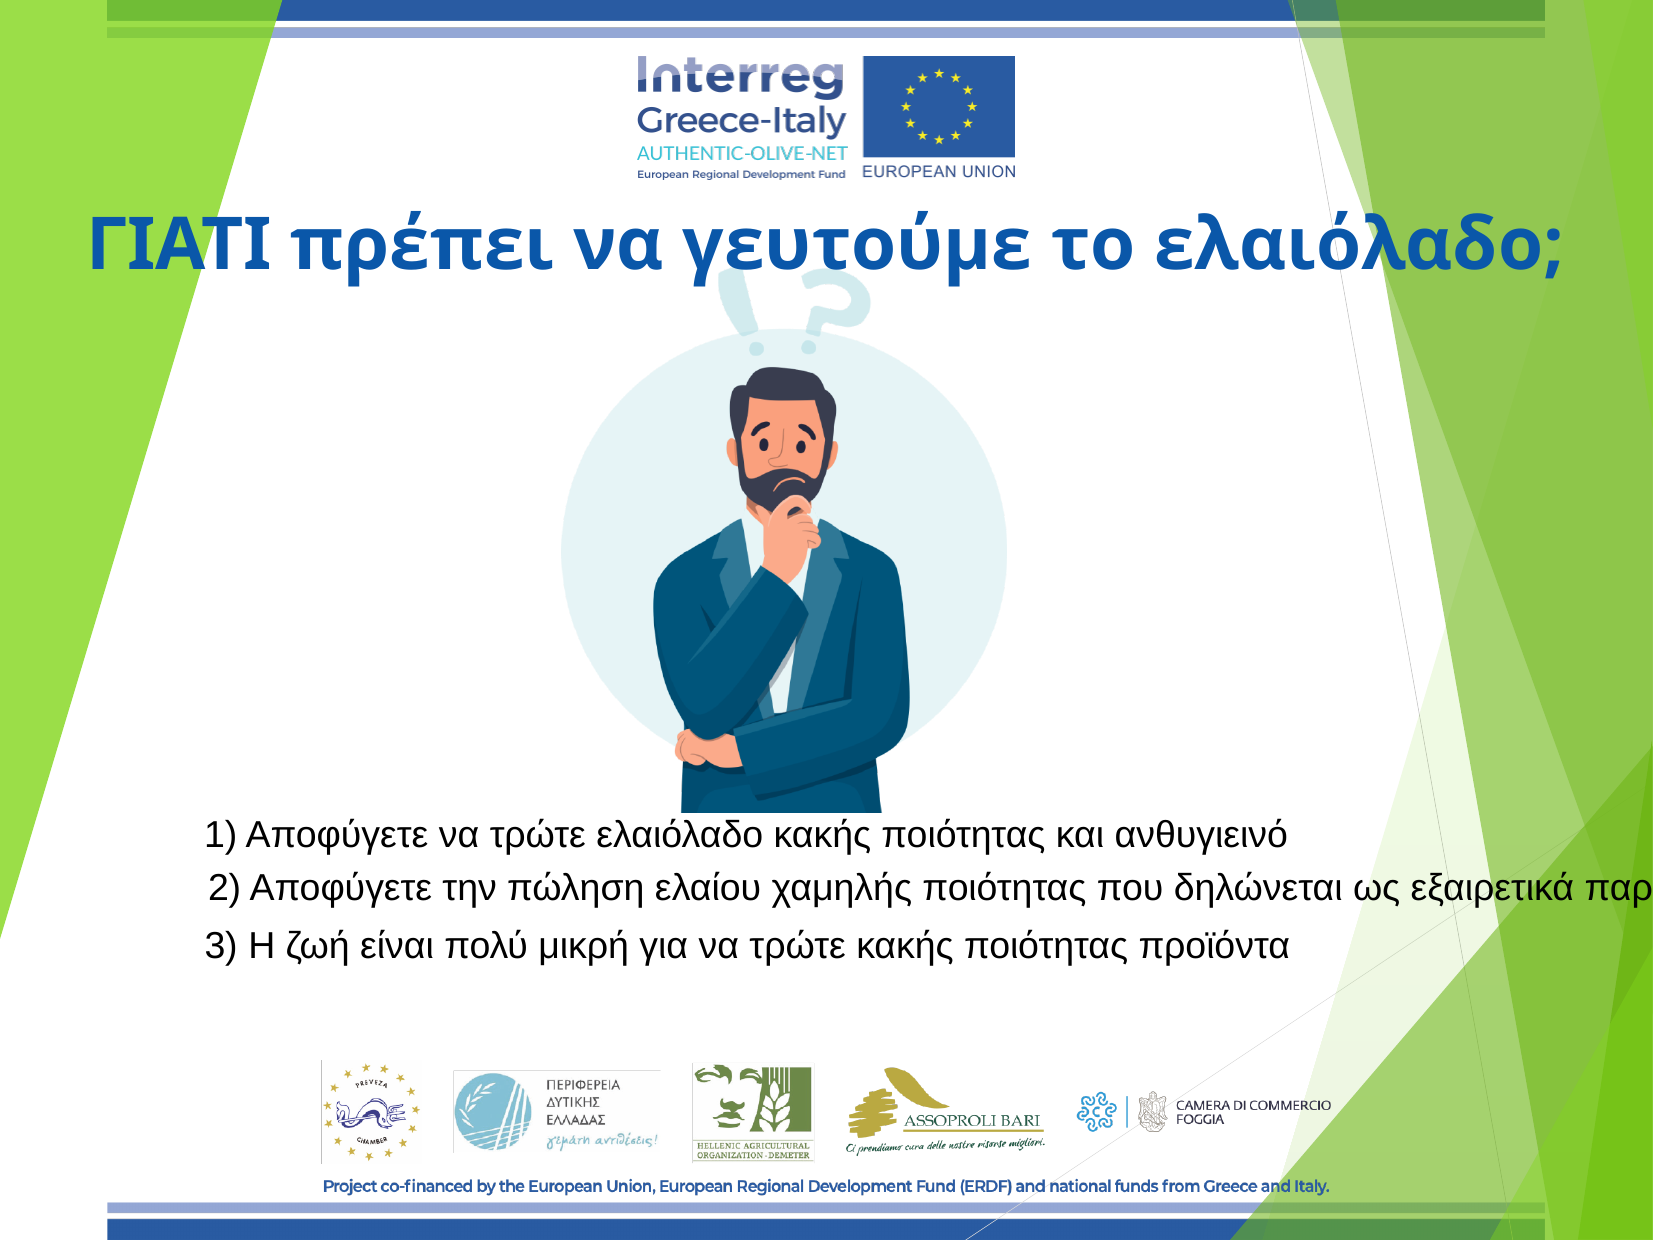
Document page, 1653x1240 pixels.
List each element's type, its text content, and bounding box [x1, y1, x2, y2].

title ΓΙΑΤΙ πρέπει να γευτούμε το ελαιόλαδο; [81, 136, 1571, 345]
picture [560, 265, 1007, 813]
text_box 1) Αποφύγετε να τρώτε ελαιόλαδο κακής ποιότητας και ανθυγιεινό [196, 806, 1297, 864]
picture [109, 1002, 1336, 1240]
picture [637, 56, 1015, 136]
text_box 3) Η ζωή είναι πολύ μικρή για να τρώτε κακής ποιότητας προϊόντα [197, 918, 1299, 975]
text_box 2) Αποφύγετε την πώληση ελαίου χαμηλής ποιότητας που δηλώνεται ως εξαιρετικά παρθένο [200, 859, 1653, 917]
picture [272, 0, 1298, 38]
